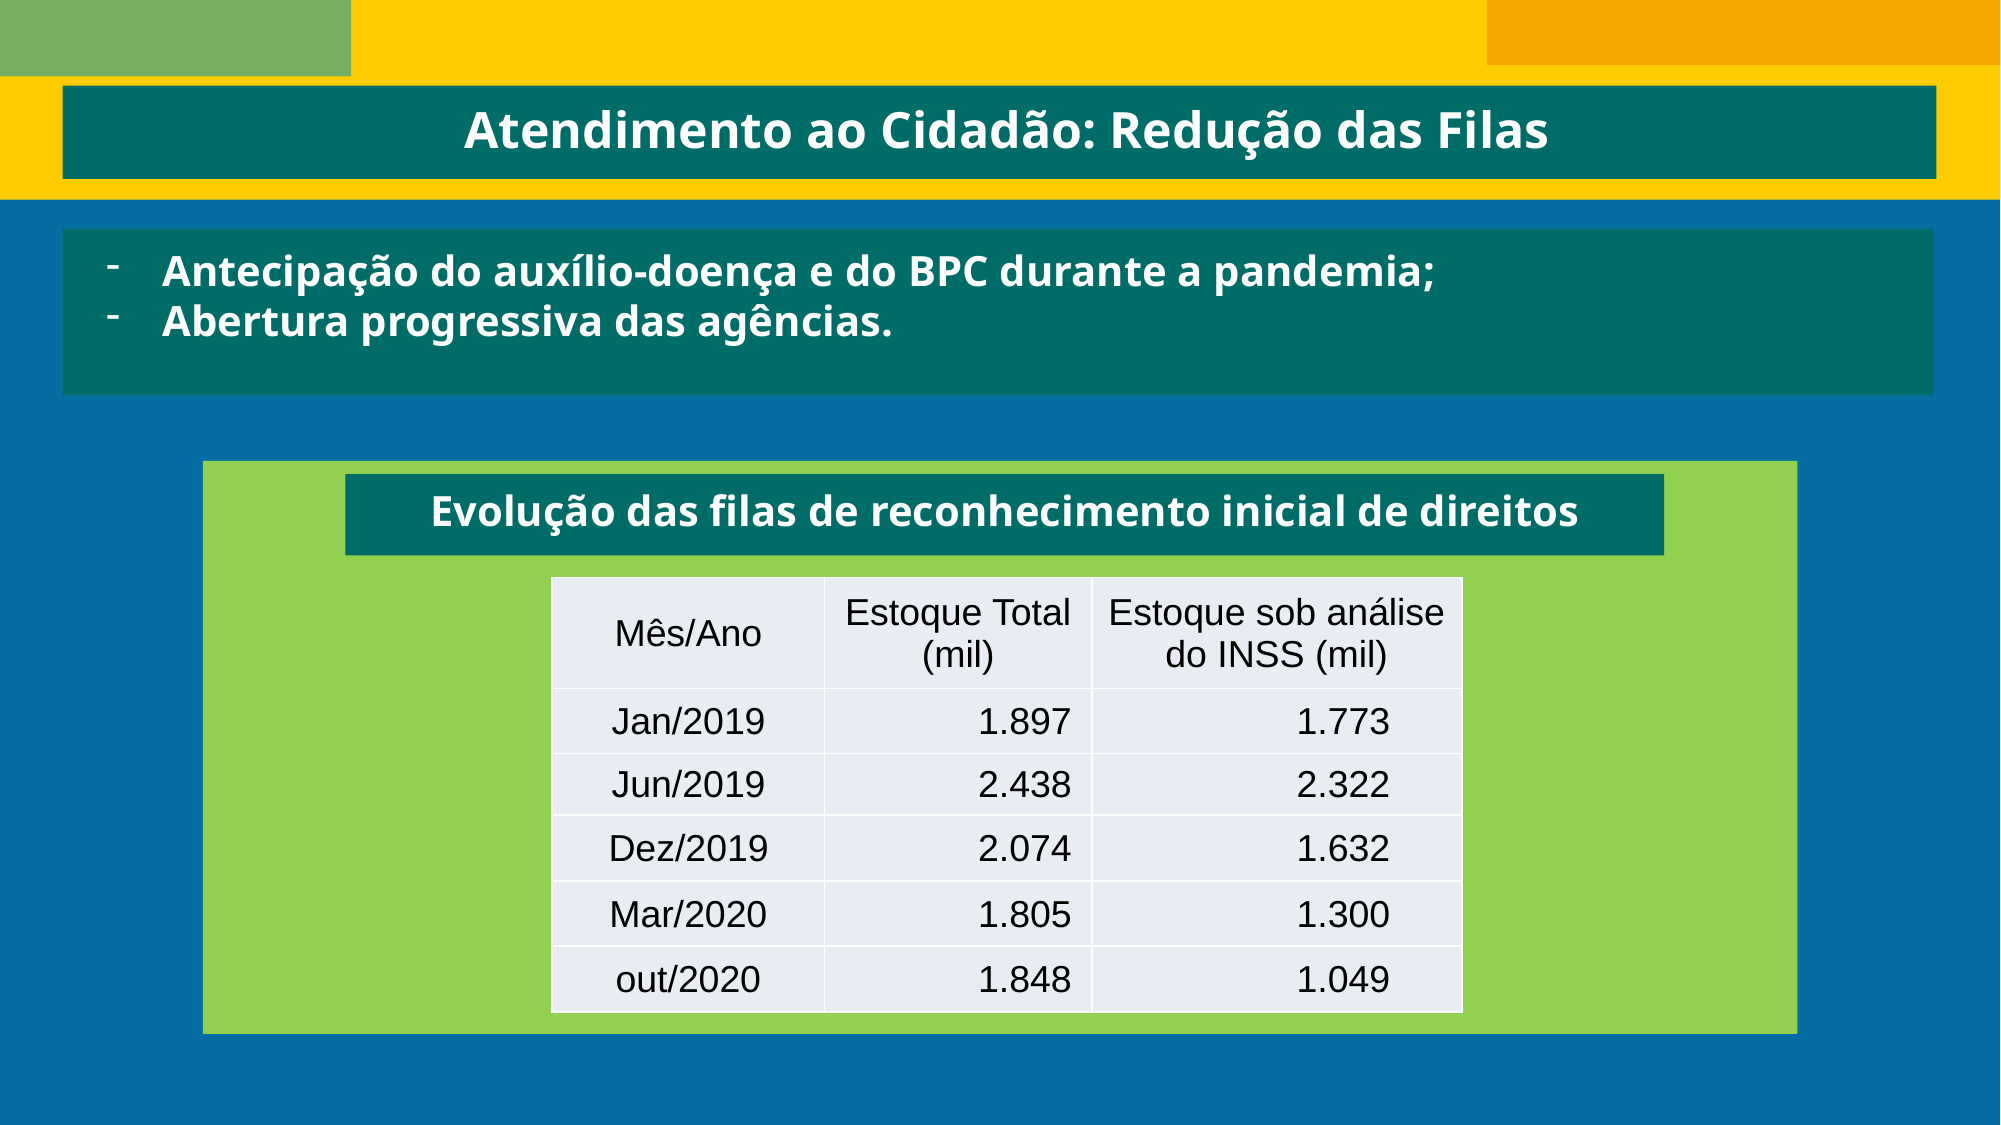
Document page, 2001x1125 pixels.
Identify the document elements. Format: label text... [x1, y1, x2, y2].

table_header Estoque Total (mil) [825, 578, 1091, 688]
table_cell Dez/2019 [553, 816, 824, 880]
text_box Evolução das filas de reconhecimento inicial de direitos [343, 477, 1667, 543]
text_box [62, 228, 1934, 396]
table_cell 2.438 [825, 754, 1091, 814]
table_cell 1.805 [825, 882, 1091, 945]
text_box [0, 0, 352, 77]
table_cell out/2020 [553, 947, 824, 1011]
table_cell 1.773 [1093, 689, 1461, 753]
text_box [202, 460, 1798, 1034]
table_cell Jan/2019 [553, 689, 824, 753]
table_cell 2.074 [825, 816, 1091, 880]
table_cell 1.848 [825, 947, 1091, 1011]
table_cell 1.897 [825, 689, 1091, 753]
table_cell 1.300 [1093, 882, 1461, 945]
text_box [345, 543, 1665, 556]
table_cell 1.049 [1093, 947, 1461, 1011]
table_header Estoque sob análise do INSS (mil) [1093, 578, 1461, 688]
table_cell Mar/2020 [553, 882, 824, 945]
text_box [1487, 0, 2001, 66]
text_box Atendimento ao Cidadão: Redução das Filas [129, 91, 1885, 166]
table_cell 1.632 [1093, 816, 1461, 880]
text_box [62, 85, 1937, 179]
table_cell 2.322 [1093, 754, 1461, 814]
table_header Mês/Ano [553, 578, 824, 688]
text_box Antecipação do auxílio-doença e do BPC durante a pandemia; Abertura progressiva das agências. [91, 236, 1935, 402]
text_box [0, 0, 2001, 200]
table_cell Jun/2019 [553, 754, 824, 814]
